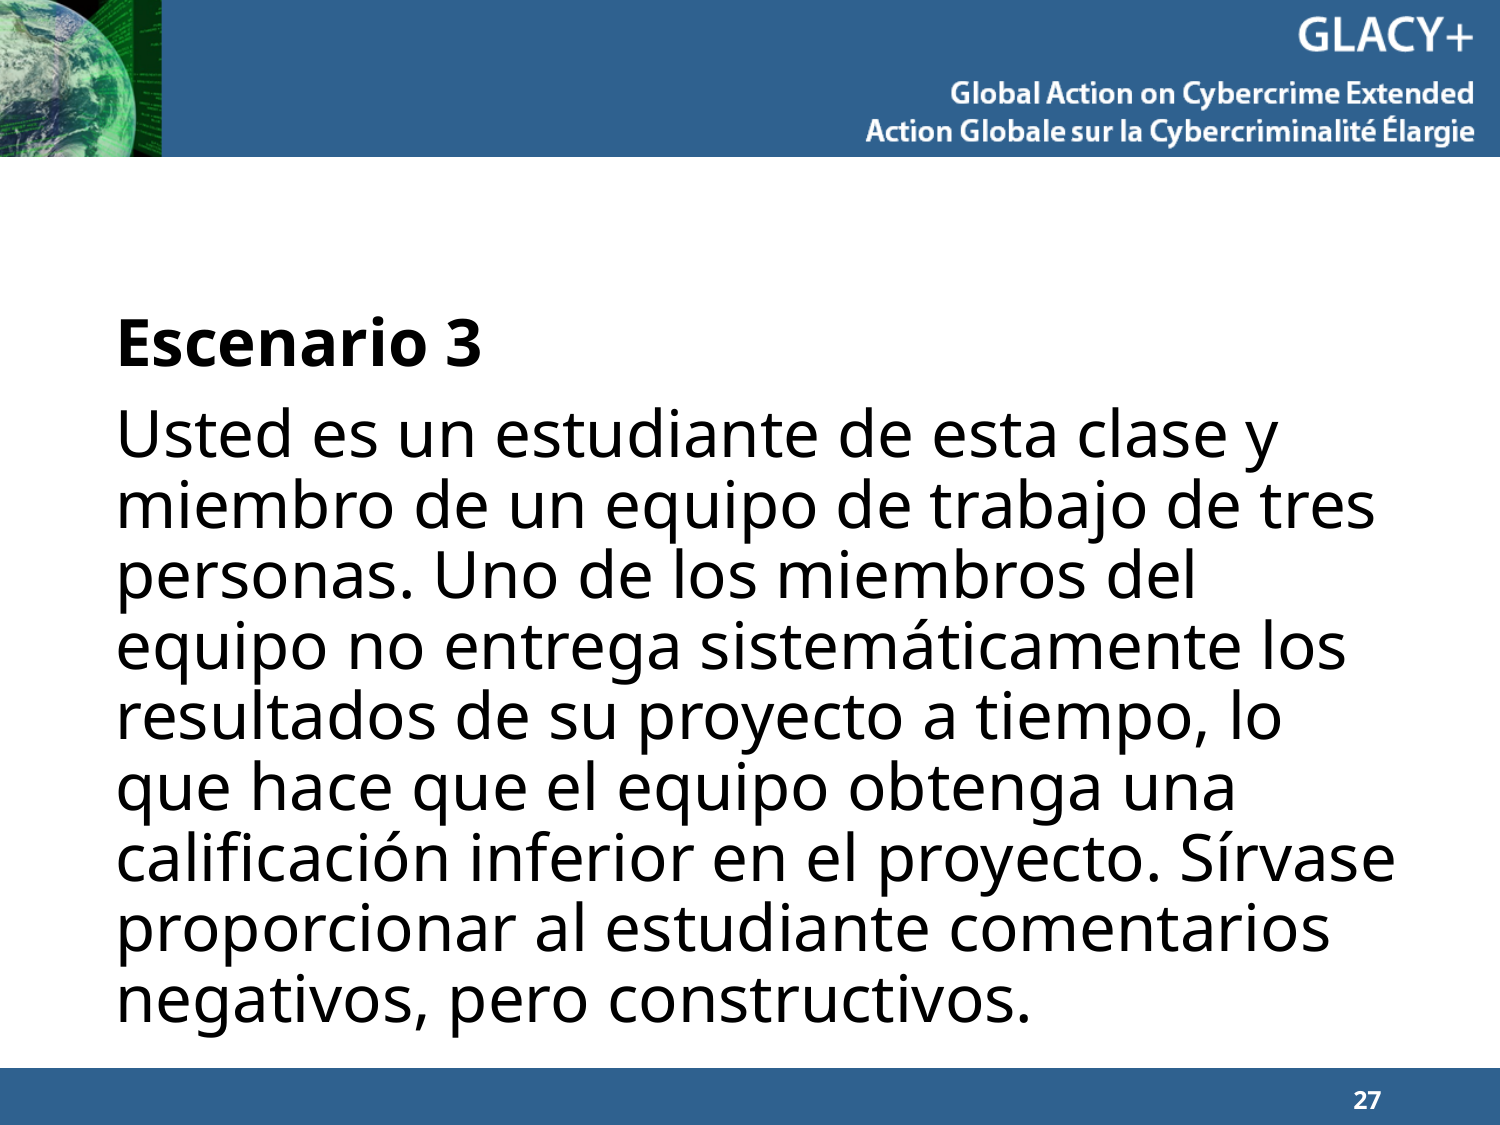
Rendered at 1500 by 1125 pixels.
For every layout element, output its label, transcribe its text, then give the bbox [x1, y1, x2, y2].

list Escenario 3 Usted es un estudiante de esta clase y miembro de un equipo de trabajo de tres personas. Uno de los miembros del equipo no entrega sistemáticamente los resultados de su proyecto a tiempo, lo que hace que el equipo obtenga una calificación inferior en el proyecto. Sírvase proporcionar al estudiante comentarios negativos, pero constructivos. [100, 302, 1424, 1059]
slide_number 27 [1059, 1071, 1397, 1125]
picture [0, 0, 1500, 157]
